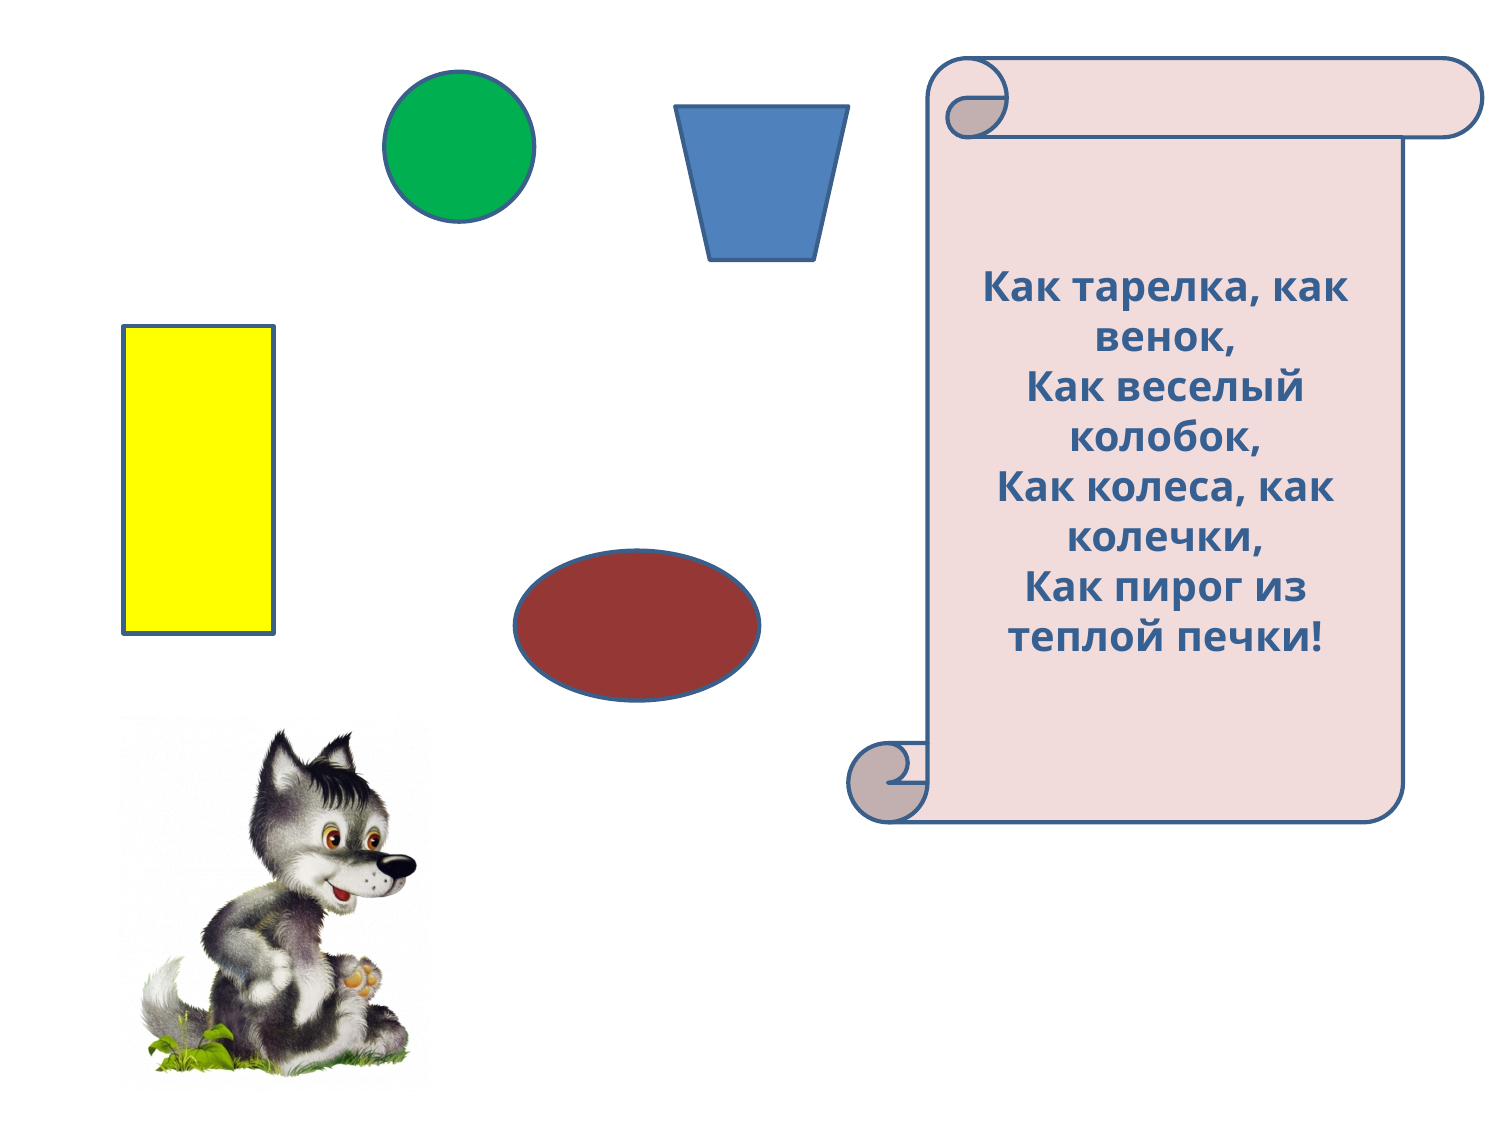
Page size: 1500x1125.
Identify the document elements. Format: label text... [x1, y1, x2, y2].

text_box [382, 69, 537, 224]
text_box [121, 324, 276, 636]
text_box [512, 548, 762, 703]
picture [21, 715, 526, 1092]
text_box Как тарелка, как венок, Как веселый колобок, Как колеса, как колечки, Как пирог из теплой печки! [846, 56, 1485, 825]
text_box [673, 104, 851, 263]
